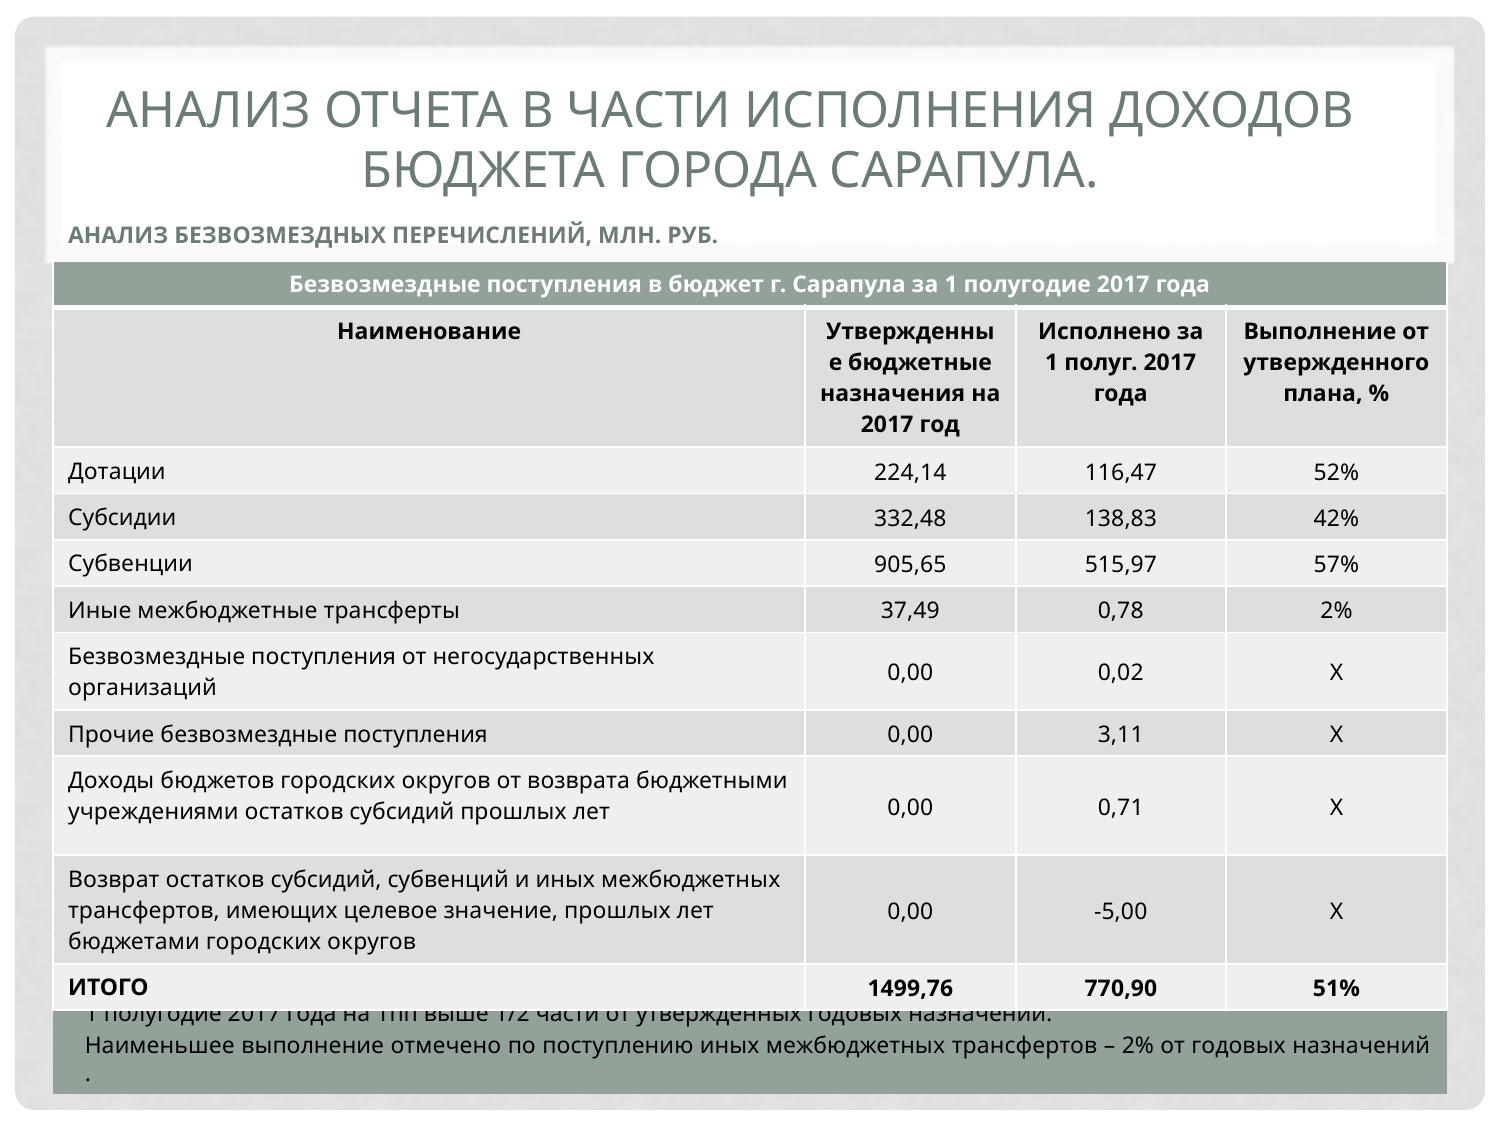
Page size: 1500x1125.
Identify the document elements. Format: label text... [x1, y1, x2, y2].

table_cell 0,00 [806, 633, 1015, 709]
table_cell 0,71 [1017, 757, 1225, 854]
table_cell 57% [1227, 541, 1446, 585]
table_cell 0,78 [1017, 587, 1225, 632]
table_header Безвозмездные поступления в бюджет г. Сарапула за 1 полугодие 2017 года [54, 262, 1446, 305]
table_cell 0,00 [806, 711, 1015, 755]
table_cell 116,47 [1017, 448, 1225, 493]
slide_number 10 [1074, 1094, 1425, 1103]
table_cell Х [1227, 757, 1446, 854]
text_box Анализ безвозмездных перечислений, млн. руб. [53, 208, 1353, 260]
table_cell Х [1227, 633, 1446, 709]
title Анализ отчета в части исполнения доходов бюджета города Сарапула. [53, 66, 1409, 209]
table_cell Наименование [54, 310, 804, 446]
table_cell Безвозмездные поступления от негосударственных организаций [54, 633, 804, 709]
table_cell 52% [1227, 448, 1446, 493]
table_cell 515,97 [1017, 541, 1225, 585]
table_cell 332,48 [806, 494, 1015, 539]
table_cell Исполнено за 1 полуг. 2017 года [1017, 310, 1225, 446]
table_cell Х [1227, 856, 1446, 963]
table_cell Возврат остатков субсидий, субвенций и иных межбюджетных трансфертов, имеющих целевое значение, прошлых лет бюджетами городских округов [54, 856, 804, 963]
table_cell 0,00 [806, 856, 1015, 963]
table_cell Прочие безвозмездные поступления [54, 711, 804, 755]
table_cell 138,83 [1017, 494, 1225, 539]
table_cell Х [1227, 711, 1446, 755]
table_cell 42% [1227, 494, 1446, 539]
table_cell 905,65 [806, 541, 1015, 585]
table_cell ИТОГО [54, 965, 804, 1009]
table_cell Дотации [54, 448, 804, 493]
table_cell 0,00 [806, 757, 1015, 854]
table_cell 3,11 [1017, 711, 1225, 755]
table_cell Выполнение от утвержденного плана, % [1227, 310, 1446, 446]
table_cell 224,14 [806, 448, 1015, 493]
table_cell Субвенции [54, 541, 804, 585]
table_cell 770,90 [1017, 965, 1225, 1009]
table_cell 0,02 [1017, 633, 1225, 709]
table_cell Иные межбюджетные трансферты [54, 587, 804, 632]
table_cell 37,49 [806, 587, 1015, 632]
table_cell 1499,76 [806, 965, 1015, 1009]
table_cell Субсидии [54, 494, 804, 539]
table_cell 2% [1227, 587, 1446, 632]
table_cell Доходы бюджетов городских округов от возврата бюджетными учреждениями остатков субсидий прошлых лет [54, 757, 804, 854]
table_cell Утвержденные бюджетные назначения на 2017 год [806, 310, 1015, 446]
text_box В целом безвозмездные поступления (с учетом возвратов остатков субсидий и иных межбюджетных трансфертов) за 1 полугодие 2017 года на 1пп выше 1/2 части от утвержденных годовых назначений. Наименьшее выполнение отмечено по поступлению иных межбюджетных трансфертов – 2% от годовых назначений . [53, 1011, 1447, 1094]
table_cell 51% [1227, 965, 1446, 1009]
table_cell -5,00 [1017, 856, 1225, 963]
